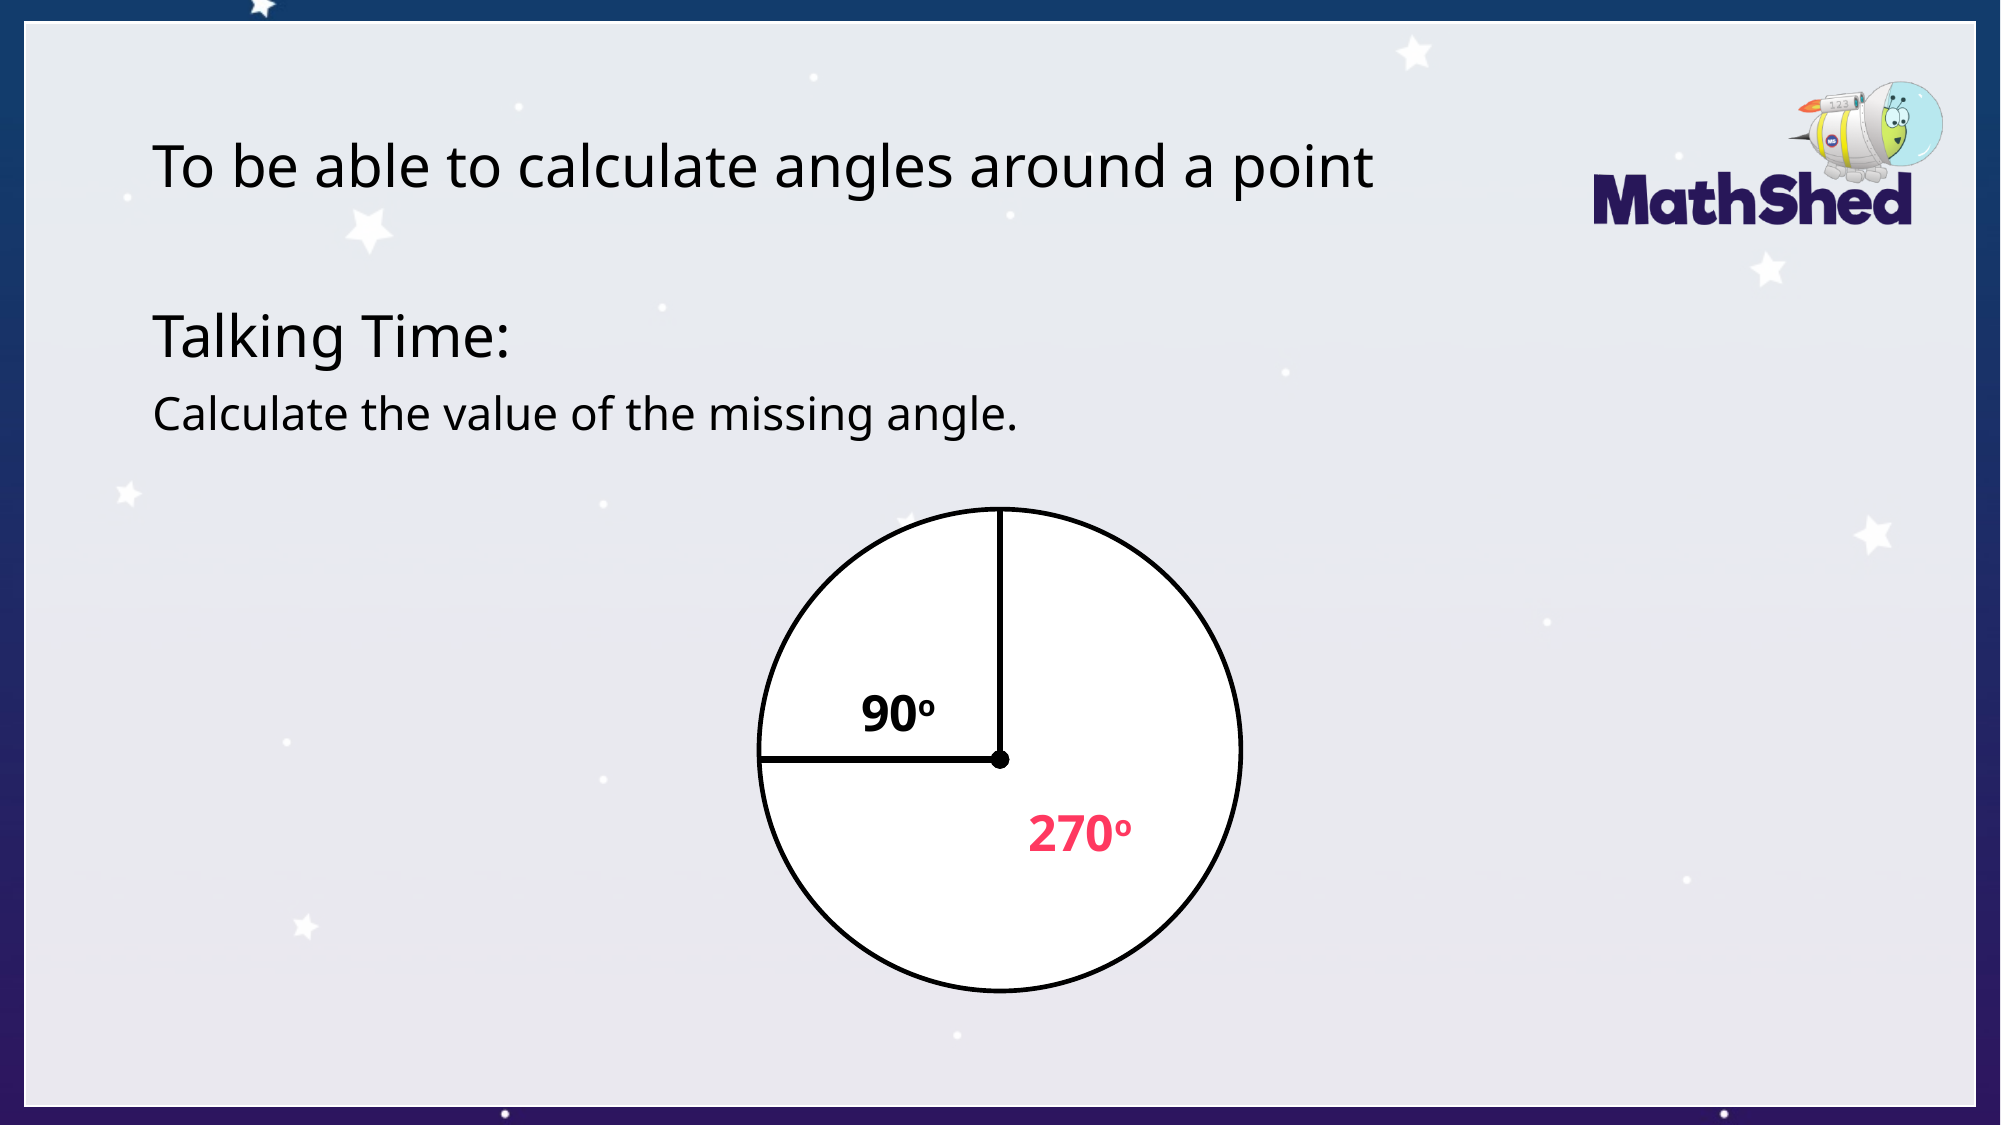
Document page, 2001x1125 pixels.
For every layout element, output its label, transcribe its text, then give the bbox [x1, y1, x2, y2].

text_box 270o [1014, 794, 1148, 869]
text_box 90o [846, 674, 951, 749]
text_box [757, 508, 1242, 993]
title To be able to calculate angles around a point [137, 59, 1578, 278]
picture [0, 0, 2001, 1125]
list Talking Time: Calculate the value of the missing angle. [137, 299, 1863, 1014]
